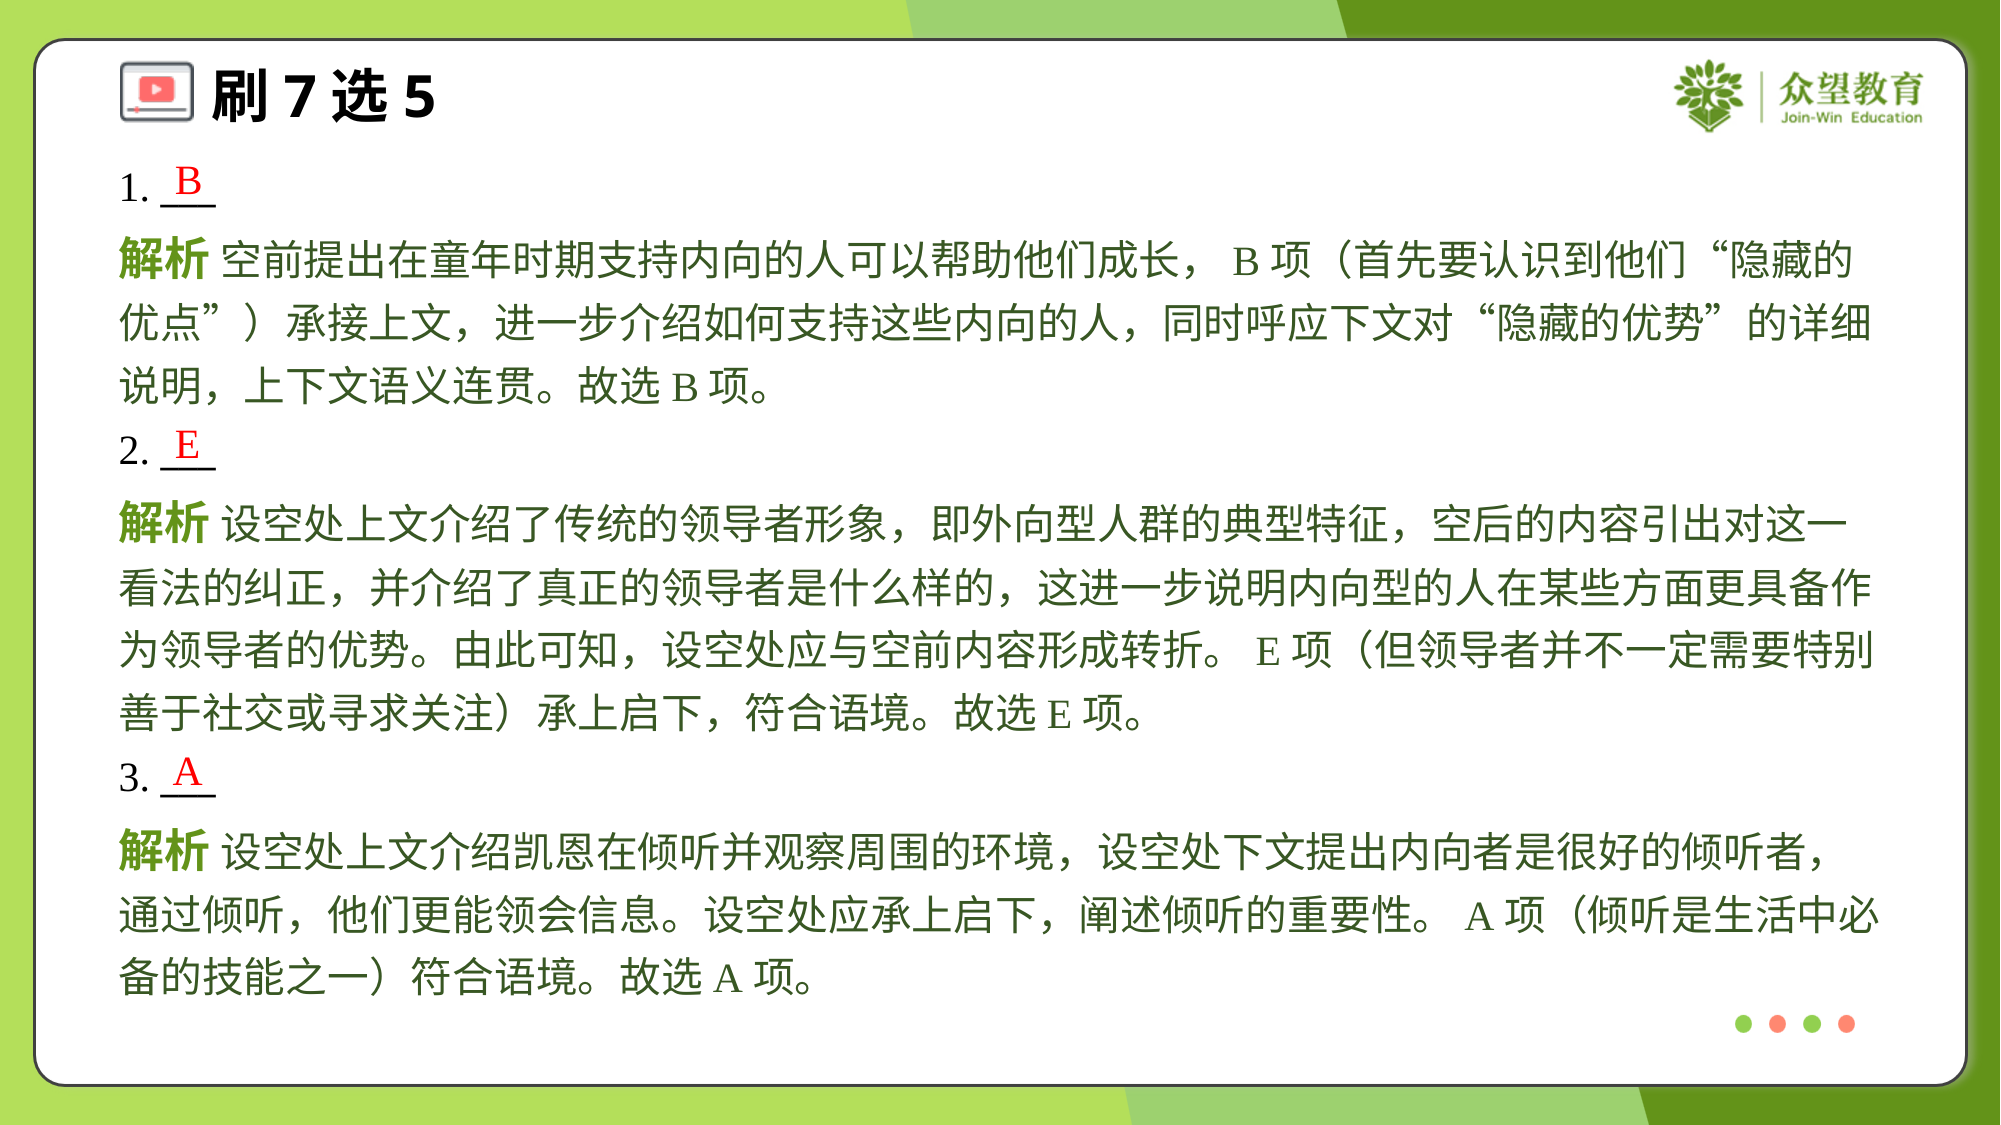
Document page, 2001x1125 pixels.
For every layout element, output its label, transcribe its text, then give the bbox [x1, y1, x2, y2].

text_box 解析 设空处上文介绍凯恩在倾听并观察周围的环境，设空处下文提出内向者是很好的倾听者，通过倾听，他们更能领会信息。设空处应承上启下，阐述倾听的重要性。A项（倾听是生活中必备的技能之一）符合语境。故选A项。 [118, 807, 1883, 997]
text_box 1. ___ [118, 146, 1883, 204]
text_box 解析 空前提出在童年时期支持内向的人可以帮助他们成长，B项（首先要认识到他们“隐藏的优点”）承接上文，进一步介绍如何支持这些内向的人，同时呼应下文对“隐藏的优势”的详细说明，上下文语义连贯。故选B项。 [118, 215, 1883, 405]
text_box B [170, 140, 208, 199]
text_box E [170, 404, 205, 463]
text_box A [167, 731, 208, 790]
text_box 3. ___ [118, 737, 1883, 795]
picture [0, 0, 2000, 1125]
text_box 解析 设空处上文介绍了传统的领导者形象，即外向型人群的典型特征，空后的内容引出对这一看法的纠正，并介绍了真正的领导者是什么样的，这进一步说明内向型的人在某些方面更具备作为领导者的优势。由此可知，设空处应与空前内容形成转折。E项（但领导者并不一定需要特别善于社交或寻求关注）承上启下，符合语境。故选E项。 [118, 480, 1883, 732]
text_box 2. ___ [118, 410, 1883, 468]
